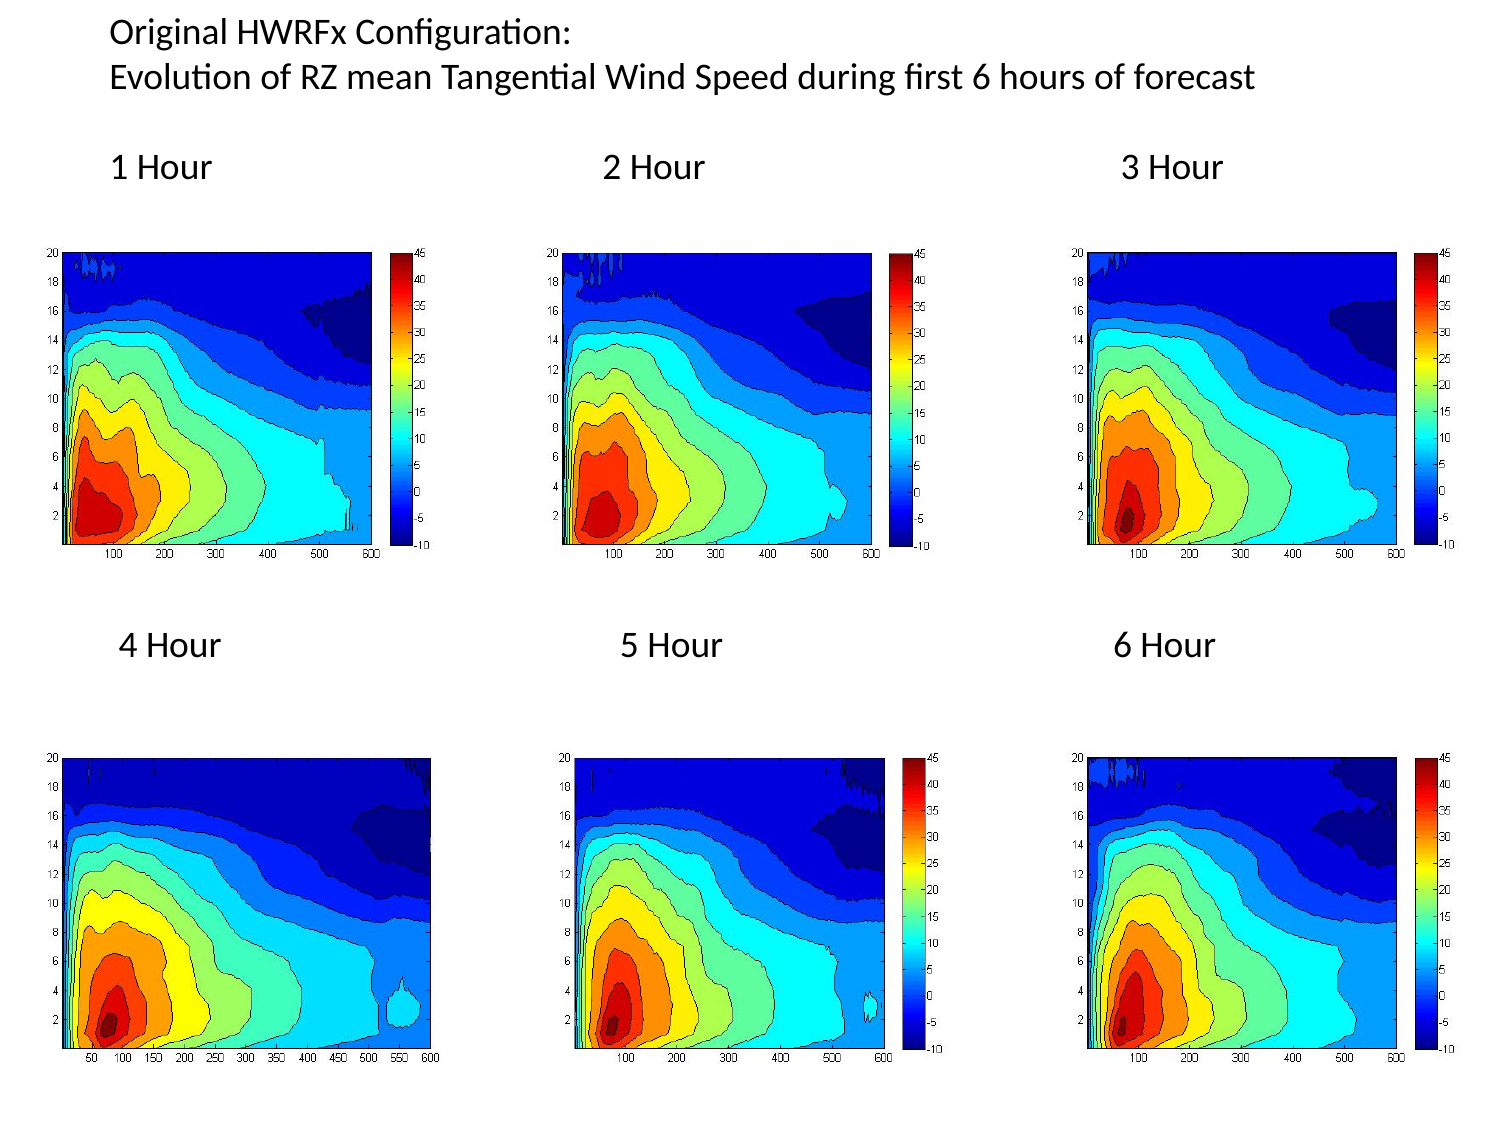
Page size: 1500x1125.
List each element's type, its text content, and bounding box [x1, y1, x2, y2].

picture [0, 225, 476, 583]
picture [1024, 730, 1500, 1087]
picture [499, 225, 976, 583]
text_box 4 Hour 5 Hour 6 Hour [95, 612, 1234, 673]
picture [1024, 225, 1500, 583]
picture [0, 730, 476, 1087]
picture [512, 730, 988, 1087]
text_box Original HWRFx Configuration: Evolution of RZ mean Tangential Wind Speed during first 6 hours of forecast 1 Hour 2 Hour 3 Hour [94, 0, 1272, 195]
